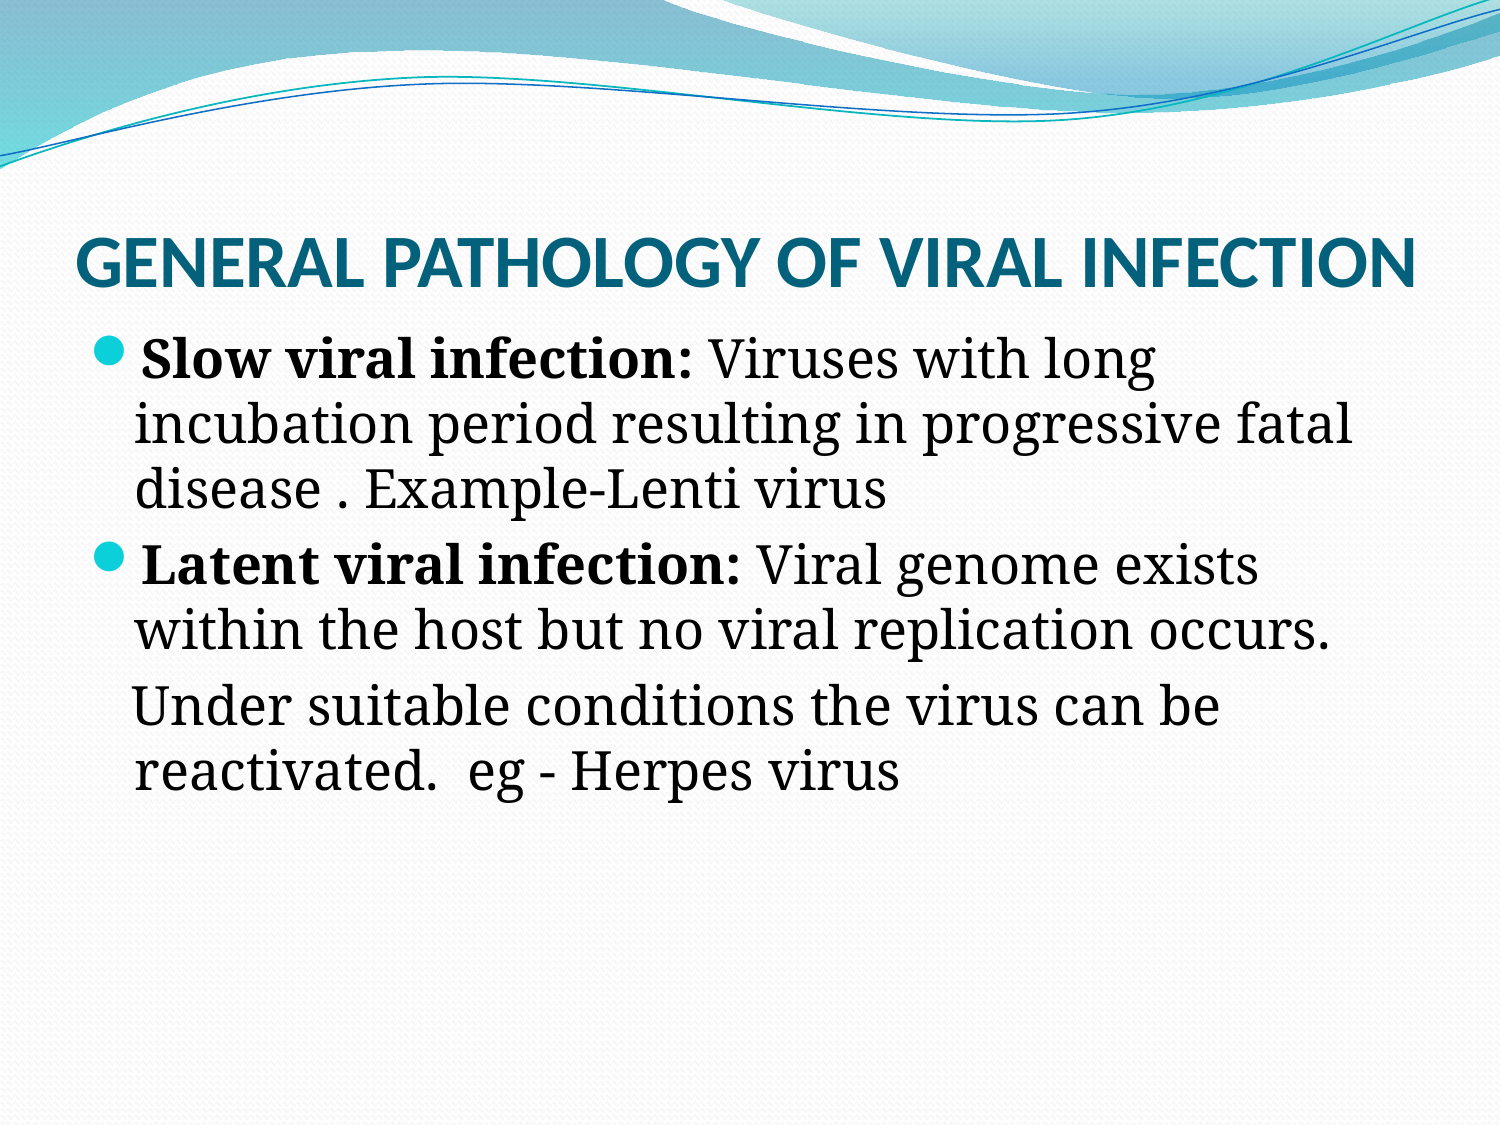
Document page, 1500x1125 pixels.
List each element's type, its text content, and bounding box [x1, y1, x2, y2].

title GENERAL PATHOLOGY OF VIRAL INFECTION [75, 115, 1425, 303]
list Slow viral infection: Viruses with long incubation period resulting in progressive fatal disease . Example-Lenti virus Latent viral infection: Viral genome exists within the host but no viral replication occurs. Under suitable conditions the virus can be reactivated. eg - Herpes virus [75, 317, 1425, 1038]
